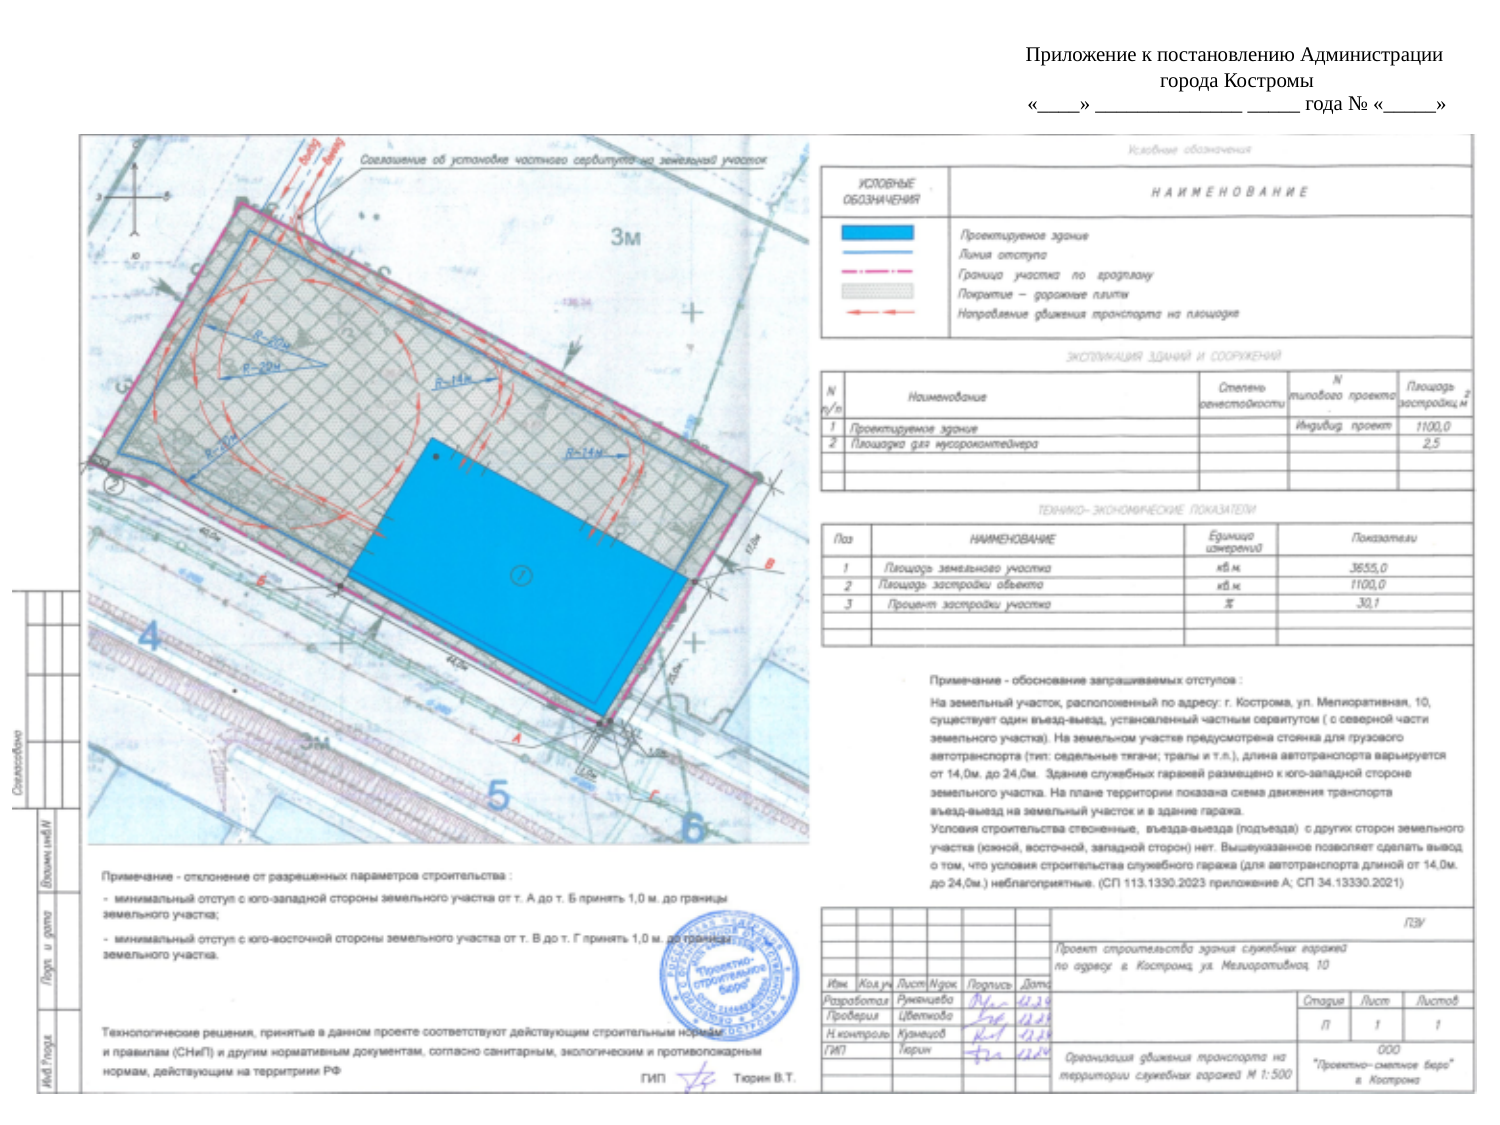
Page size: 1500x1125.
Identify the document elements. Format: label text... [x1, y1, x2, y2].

picture [12, 134, 1477, 1094]
title Приложение к постановлению Администрации города Костромы «____» ______________ _____ года № «_____» [959, 20, 1500, 135]
